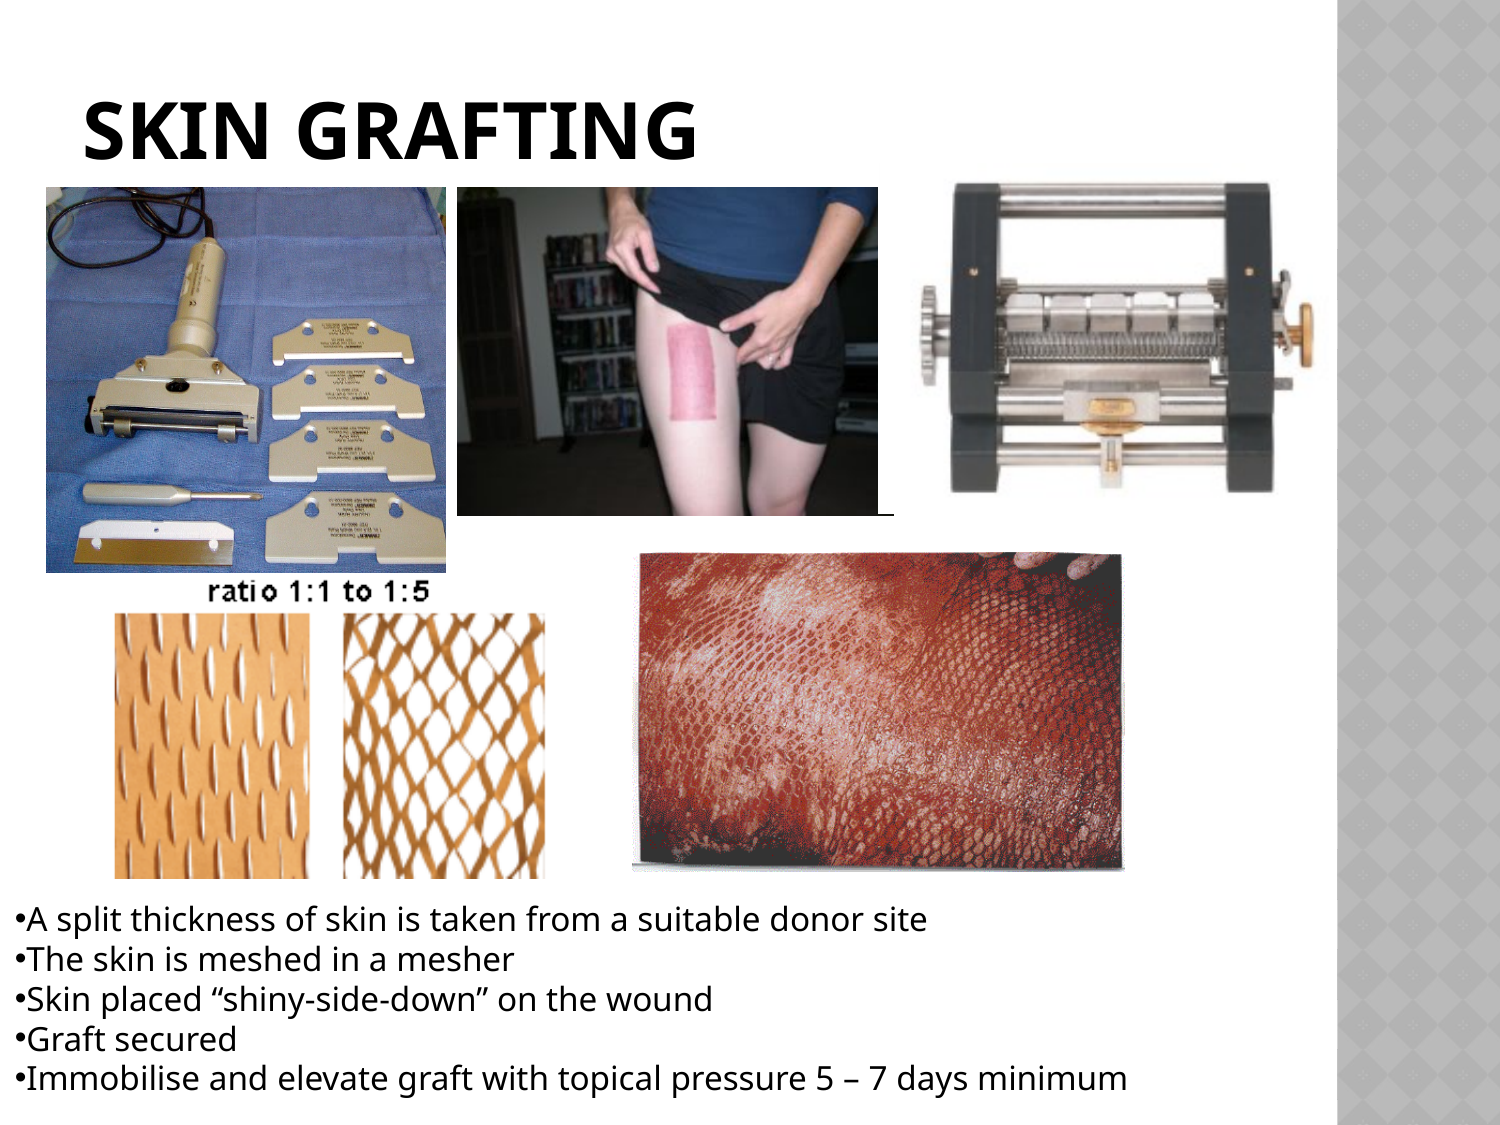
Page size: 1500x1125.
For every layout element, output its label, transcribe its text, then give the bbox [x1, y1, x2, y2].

picture [456, 186, 874, 516]
picture [93, 573, 581, 880]
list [46, 186, 446, 573]
picture [878, 163, 1330, 515]
text_box A split thickness of skin is taken from a suitable donor site The skin is meshed in a mesher Skin placed “shiny-side-down” on the wound Graft secured Immobilise and elevate graft with topical pressure 5 – 7 days minimum [0, 890, 1301, 1105]
title Skin grafting [75, 52, 1263, 176]
picture [632, 550, 1126, 872]
